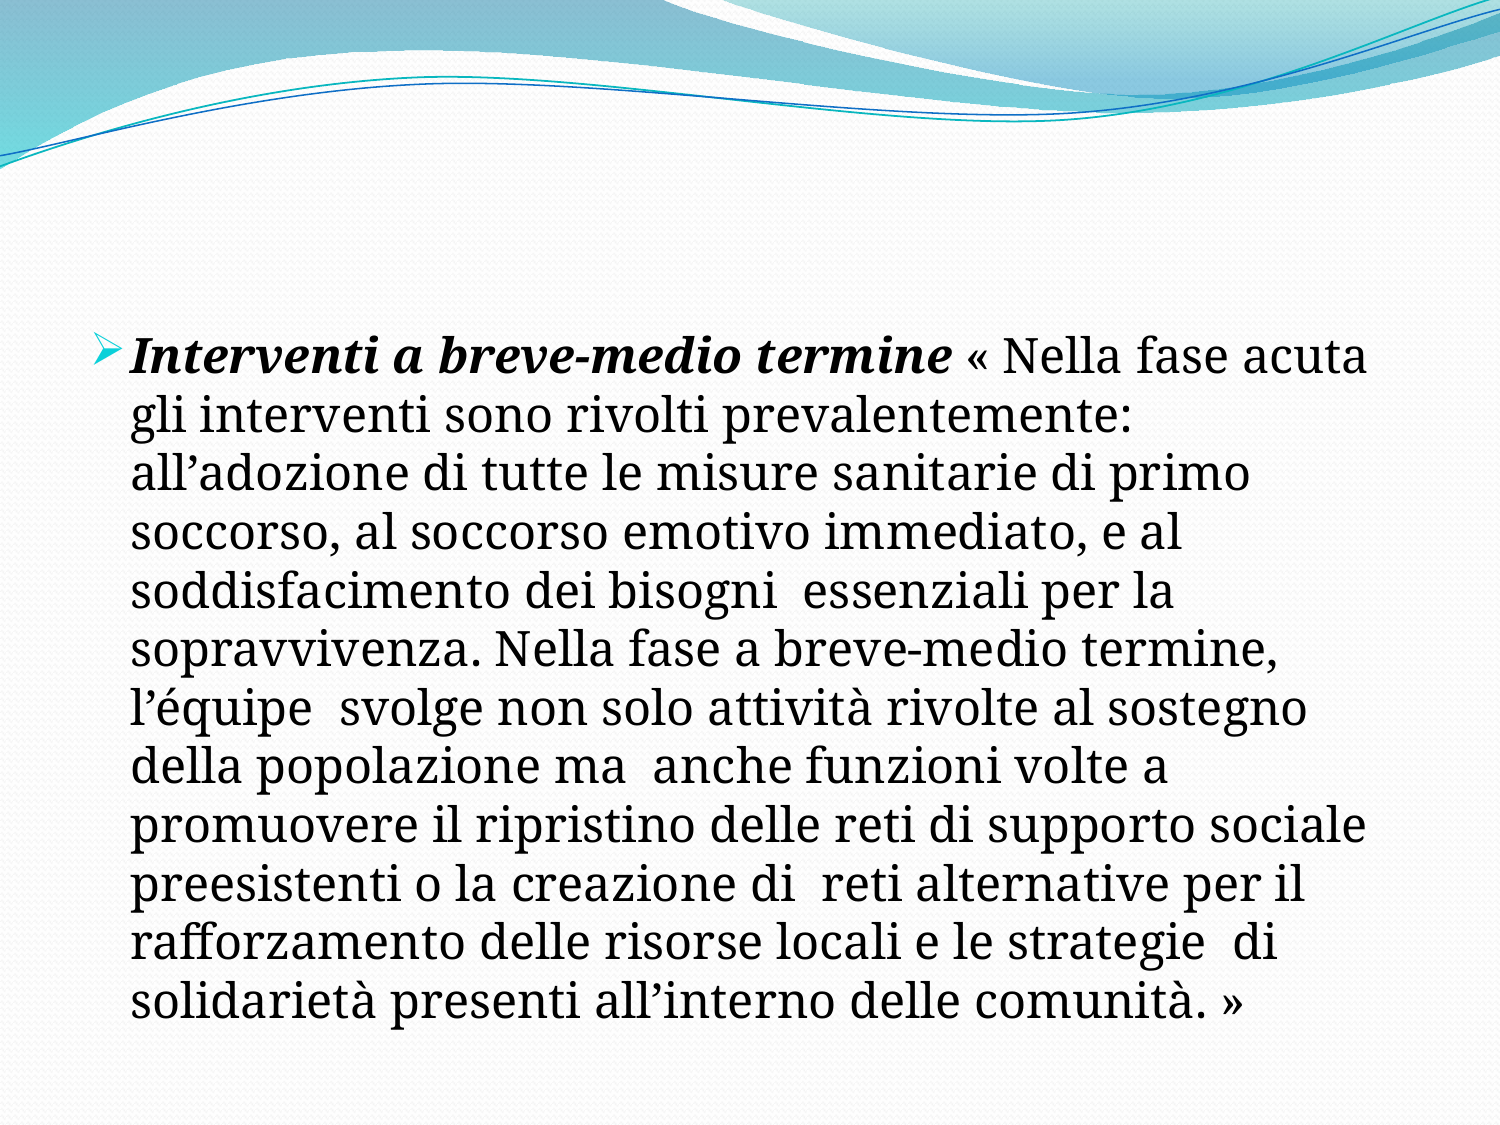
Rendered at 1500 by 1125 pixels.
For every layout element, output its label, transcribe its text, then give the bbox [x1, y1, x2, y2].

list Interventi a breve-medio termine « Nella fase acuta gli interventi sono rivolti prevalentemente: all’adozione di tutte le misure sanitarie di primo soccorso, al soccorso emotivo immediato, e al soddisfacimento dei bisogni essenziali per la sopravvivenza. Nella fase a breve-medio termine, l’équipe svolge non solo attività rivolte al sostegno della popolazione ma anche funzioni volte a promuovere il ripristino delle reti di supporto sociale preesistenti o la creazione di reti alternative per il rafforzamento delle risorse locali e le strategie di solidarietà presenti all’interno delle comunità. » [75, 317, 1425, 1038]
